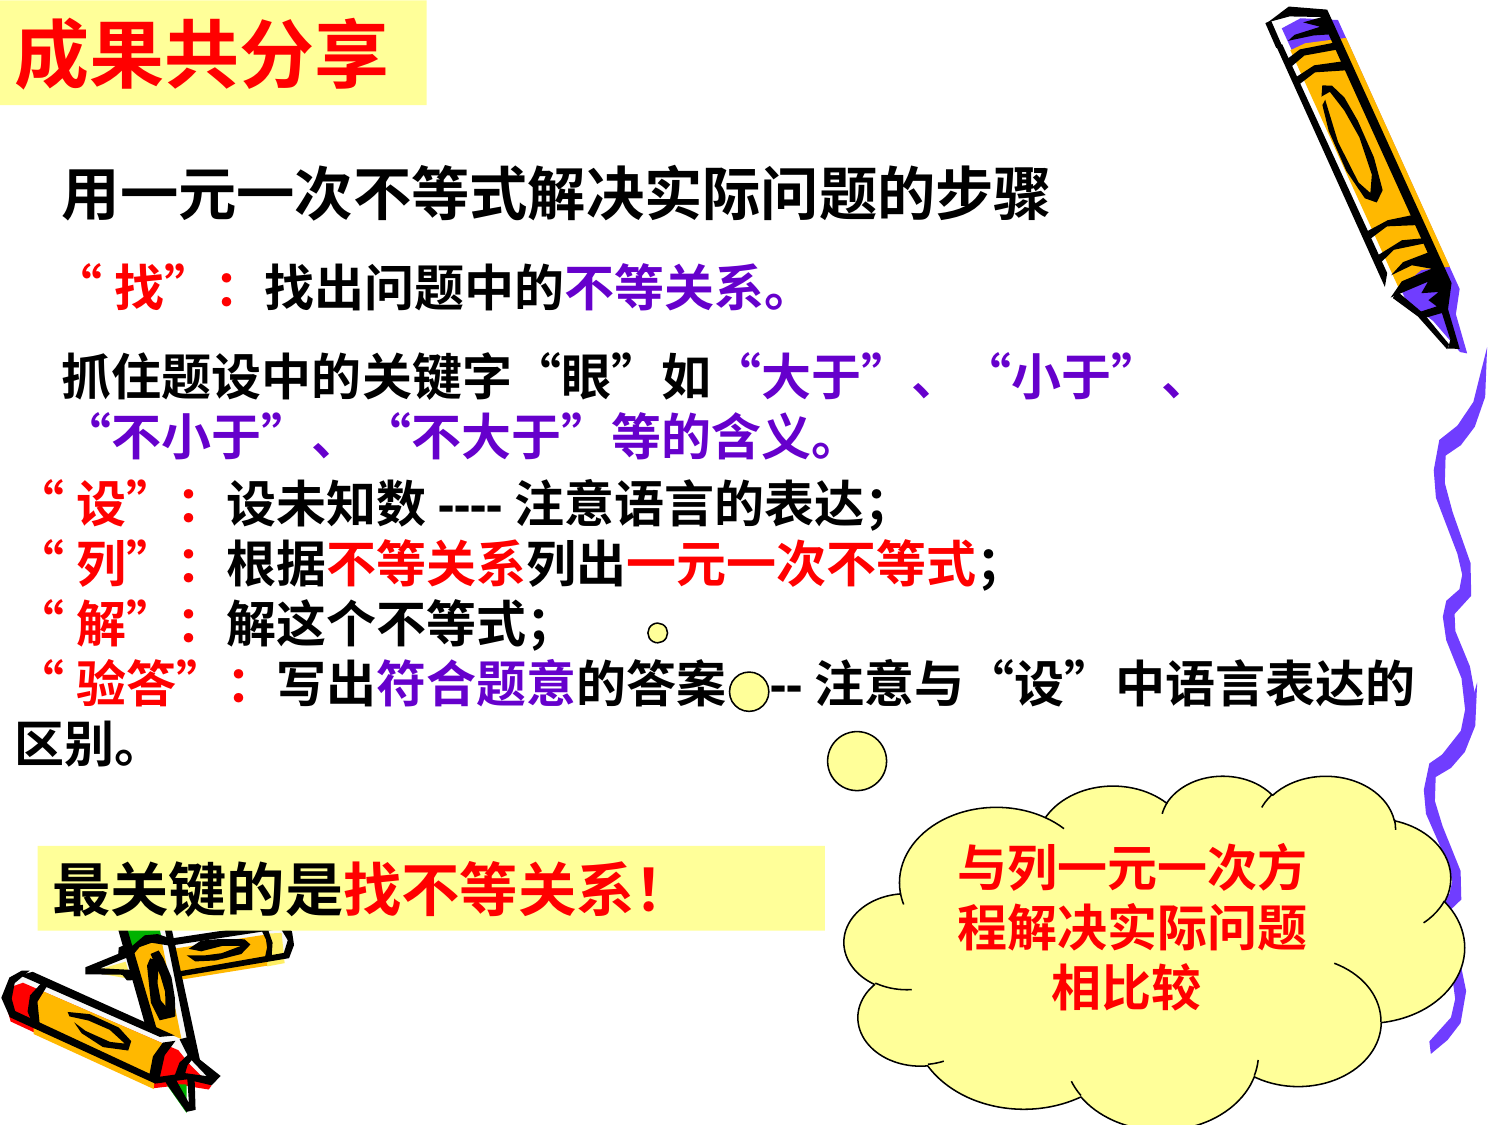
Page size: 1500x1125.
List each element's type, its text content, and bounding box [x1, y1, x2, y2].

text_box “设”：设未知数----注意语言的表达； “列”：根据不等关系列出一元一次不等式； “解”：解这个不等式； “验答”：写出符合题意的答案----注意与“设”中语言表达的区别。 [0, 465, 1463, 781]
text_box “找”：找出问题中的不等关系。 [37, 249, 1353, 324]
text_box 最关键的是找不等关系！ [37, 845, 825, 931]
text_box 与列一元一次方程解决实际问题相比较 [843, 776, 1465, 1125]
text_box 与列一元一次方程解决实际问题相比较 [729, 672, 769, 712]
text_box 与列一元一次方程解决实际问题相比较 [647, 623, 668, 643]
text_box 抓住题设中的关键字“眼”如“大于”、“小于”、“不小于”、“不大于”等的含义。 [47, 337, 1276, 473]
text_box 成果共分享 [0, 0, 427, 106]
text_box 用一元一次不等式解决实际问题的步骤 [47, 149, 1224, 235]
text_box 与列一元一次方程解决实际问题相比较 [827, 731, 887, 791]
